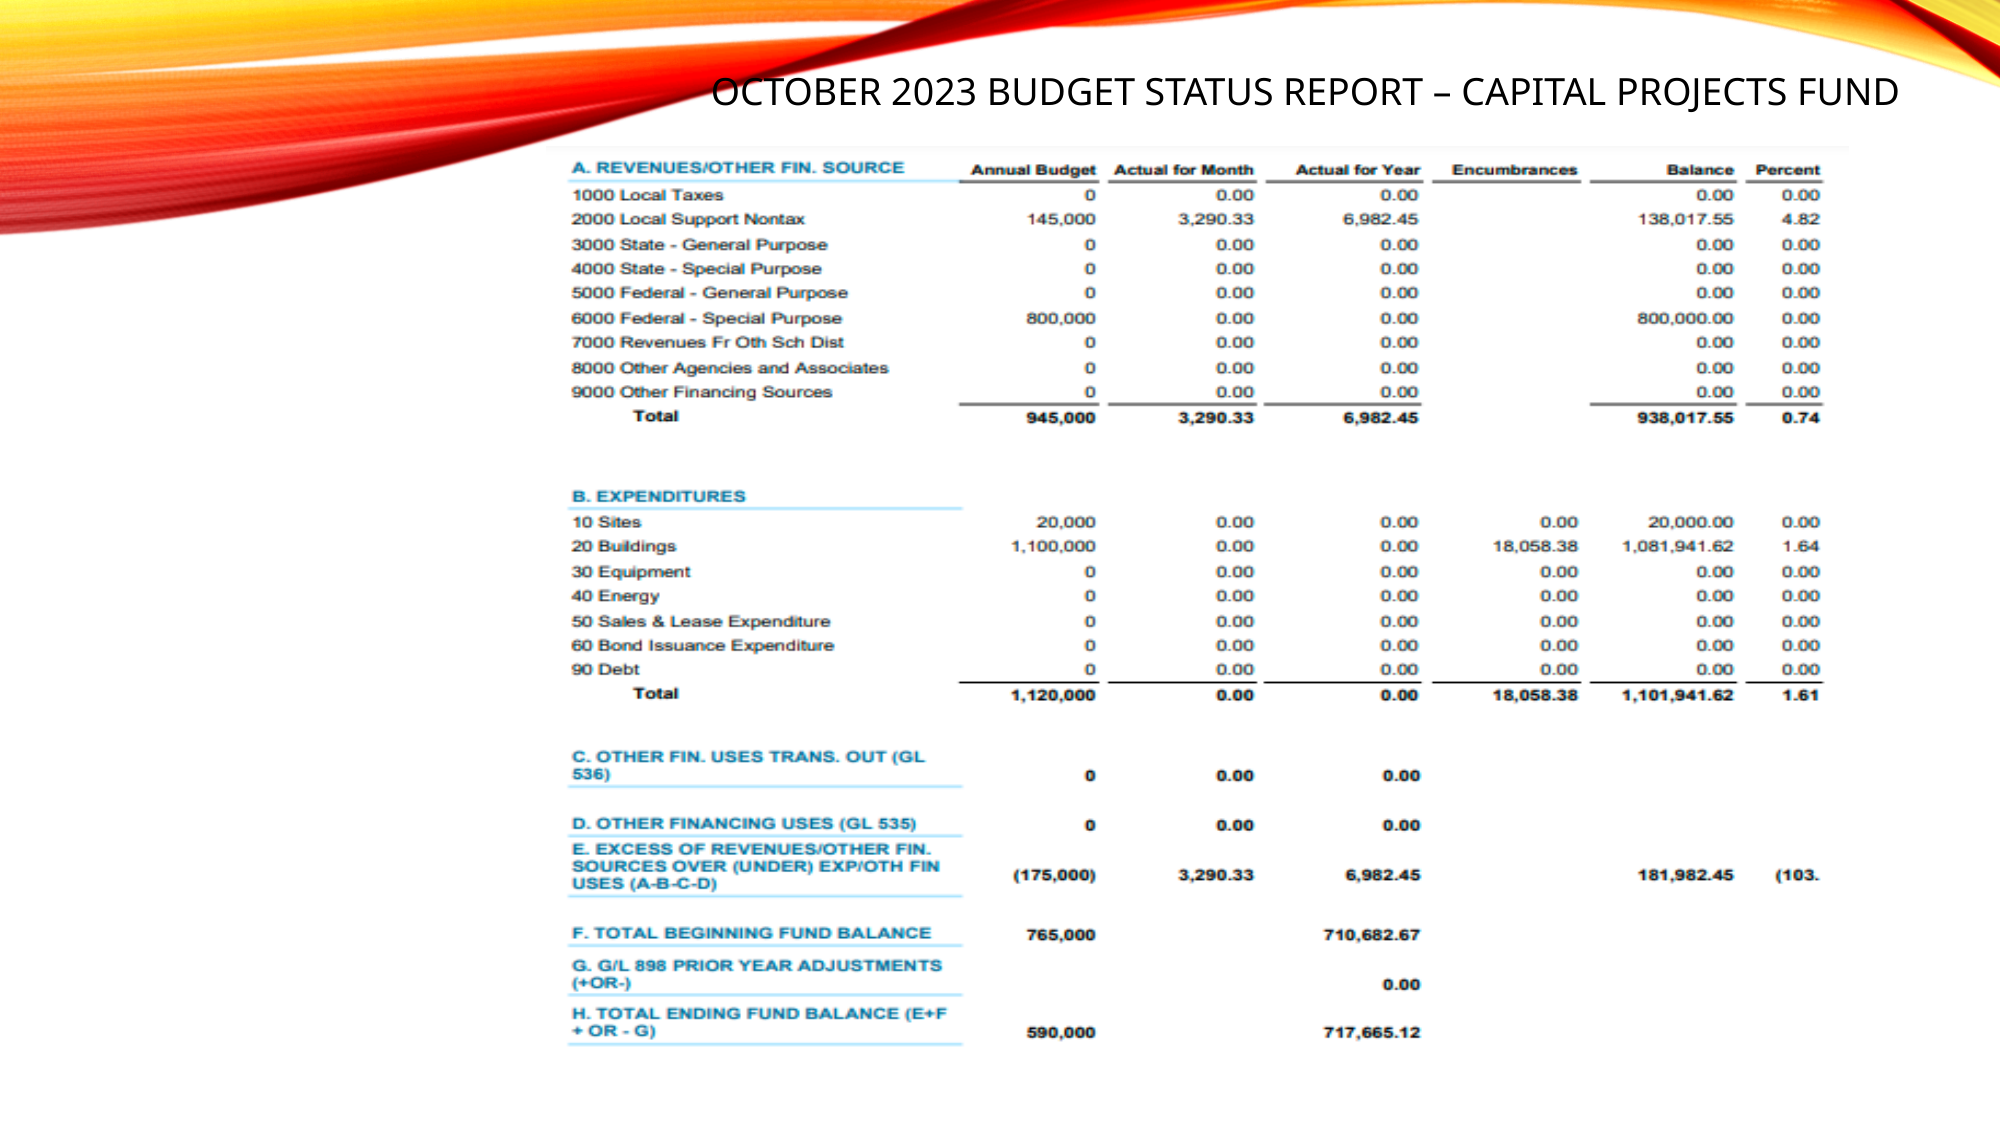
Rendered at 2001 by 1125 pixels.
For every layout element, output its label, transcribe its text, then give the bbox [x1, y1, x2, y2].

picture [0, 0, 2000, 1057]
title OCTOBER 2023 BUDGET STATUS REPORT – CAPITAL PROJECTS FUND [683, 50, 1928, 138]
